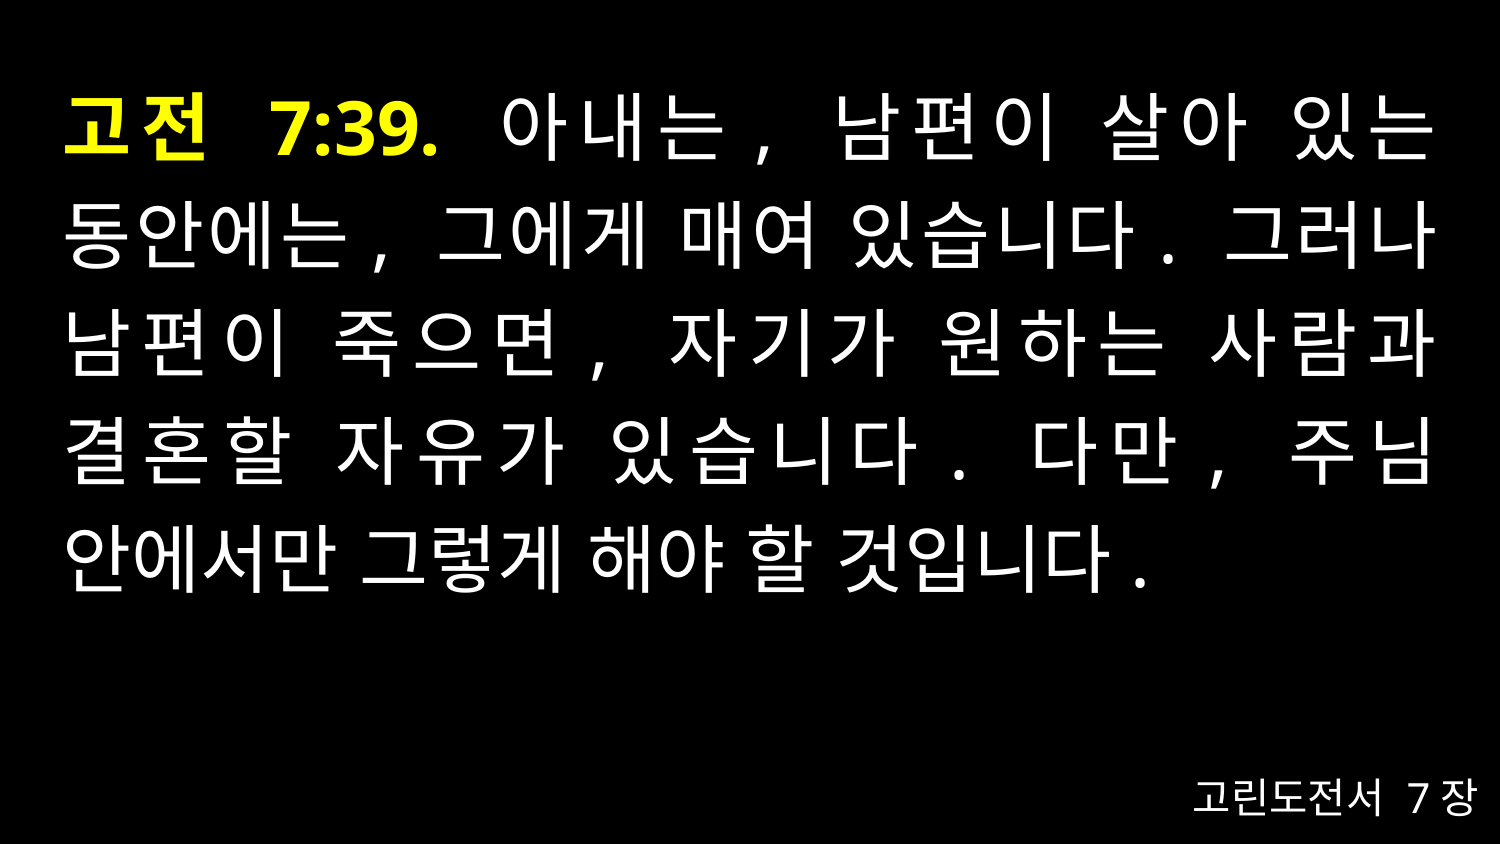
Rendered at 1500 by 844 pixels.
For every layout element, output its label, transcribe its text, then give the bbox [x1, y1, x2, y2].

title 고전 7:39. 아내는, 남편이 살아 있는 동안에는, 그에게 매여 있습니다. 그러나 남편이 죽으면, 자기가 원하는 사람과 결혼할 자유가 있습니다. 다만, 주님 안에서만 그렇게 해야 할 것입니다. [0, 0, 1500, 844]
subtitle 고린도전서 7장 [916, 770, 1500, 844]
